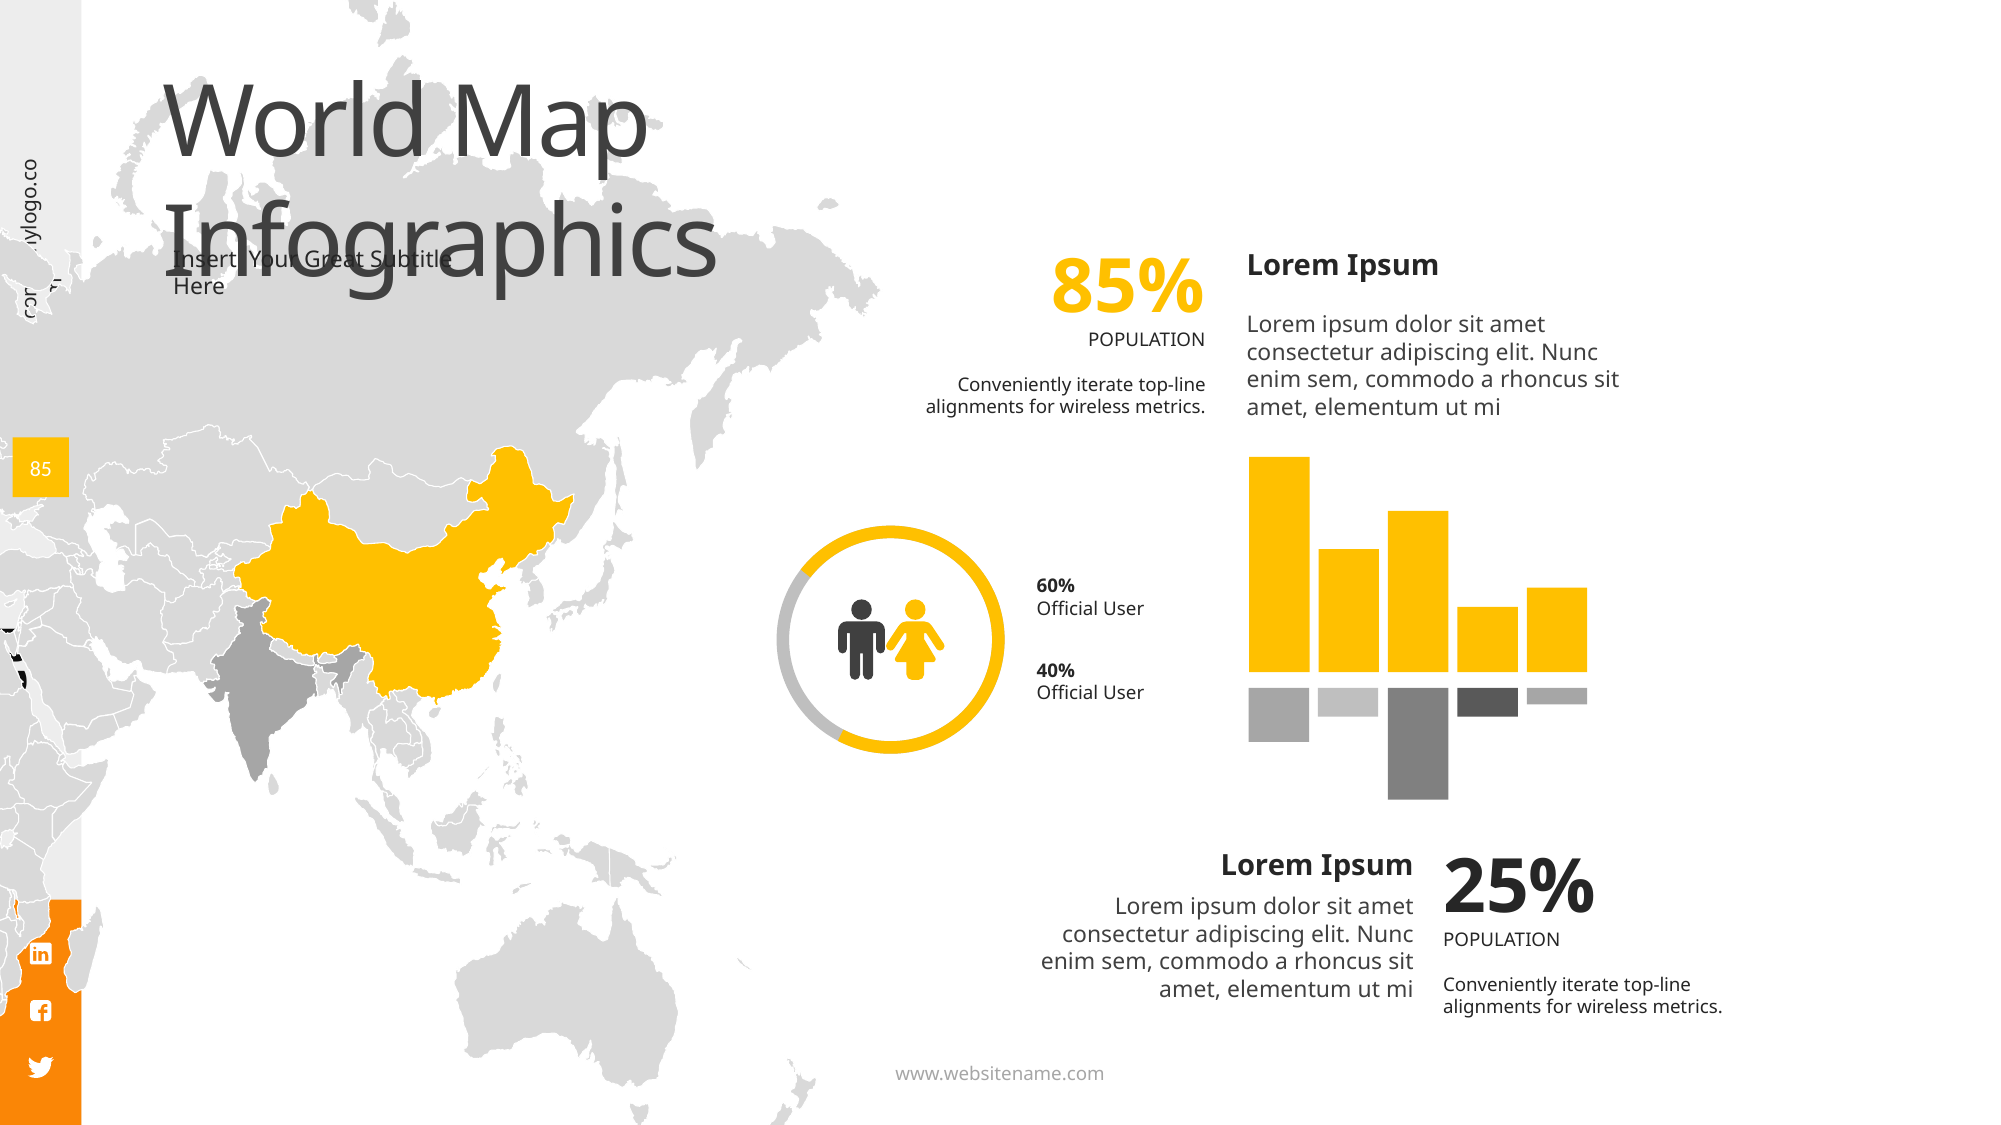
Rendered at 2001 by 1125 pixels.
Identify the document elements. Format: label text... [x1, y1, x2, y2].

text_box Lorem Ipsum [1231, 239, 1752, 289]
text_box Lorem Ipsum [908, 838, 1428, 889]
text_box Lorem ipsum dolor sit amet consectetur adipiscing elit. Nunc enim sem, commodo a rhoncus sit amet, elementum ut mi [988, 889, 1428, 1010]
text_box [0, 0, 883, 1125]
text_box [1526, 687, 1588, 706]
text_box [1526, 587, 1588, 673]
text_box 40% Official User [1021, 650, 1159, 711]
text_box [1387, 687, 1449, 801]
text_box [1456, 687, 1519, 718]
text_box [1317, 687, 1379, 718]
text_box [883, 530, 1000, 749]
text_box [1248, 687, 1310, 743]
text_box 60% Official User [1021, 566, 1159, 626]
text_box [885, 637, 889, 648]
text_box [1318, 548, 1380, 673]
text_box www.websitename.com [883, 1053, 1120, 1091]
text_box [905, 599, 926, 620]
text_box [1248, 456, 1311, 673]
text_box [886, 621, 945, 680]
text_box [1387, 510, 1449, 673]
text_box 25% POPULATION Conveniently iterate top-line alignments for wireless metrics. [1428, 830, 1742, 1025]
text_box Lorem ipsum dolor sit amet consectetur adipiscing elit. Nunc enim sem, commodo a rhoncus sit amet, elementum ut mi [1231, 302, 1640, 428]
text_box 85% POPULATION Conveniently iterate top-line alignments for wireless metrics. [906, 229, 1220, 425]
text_box [1456, 606, 1519, 673]
